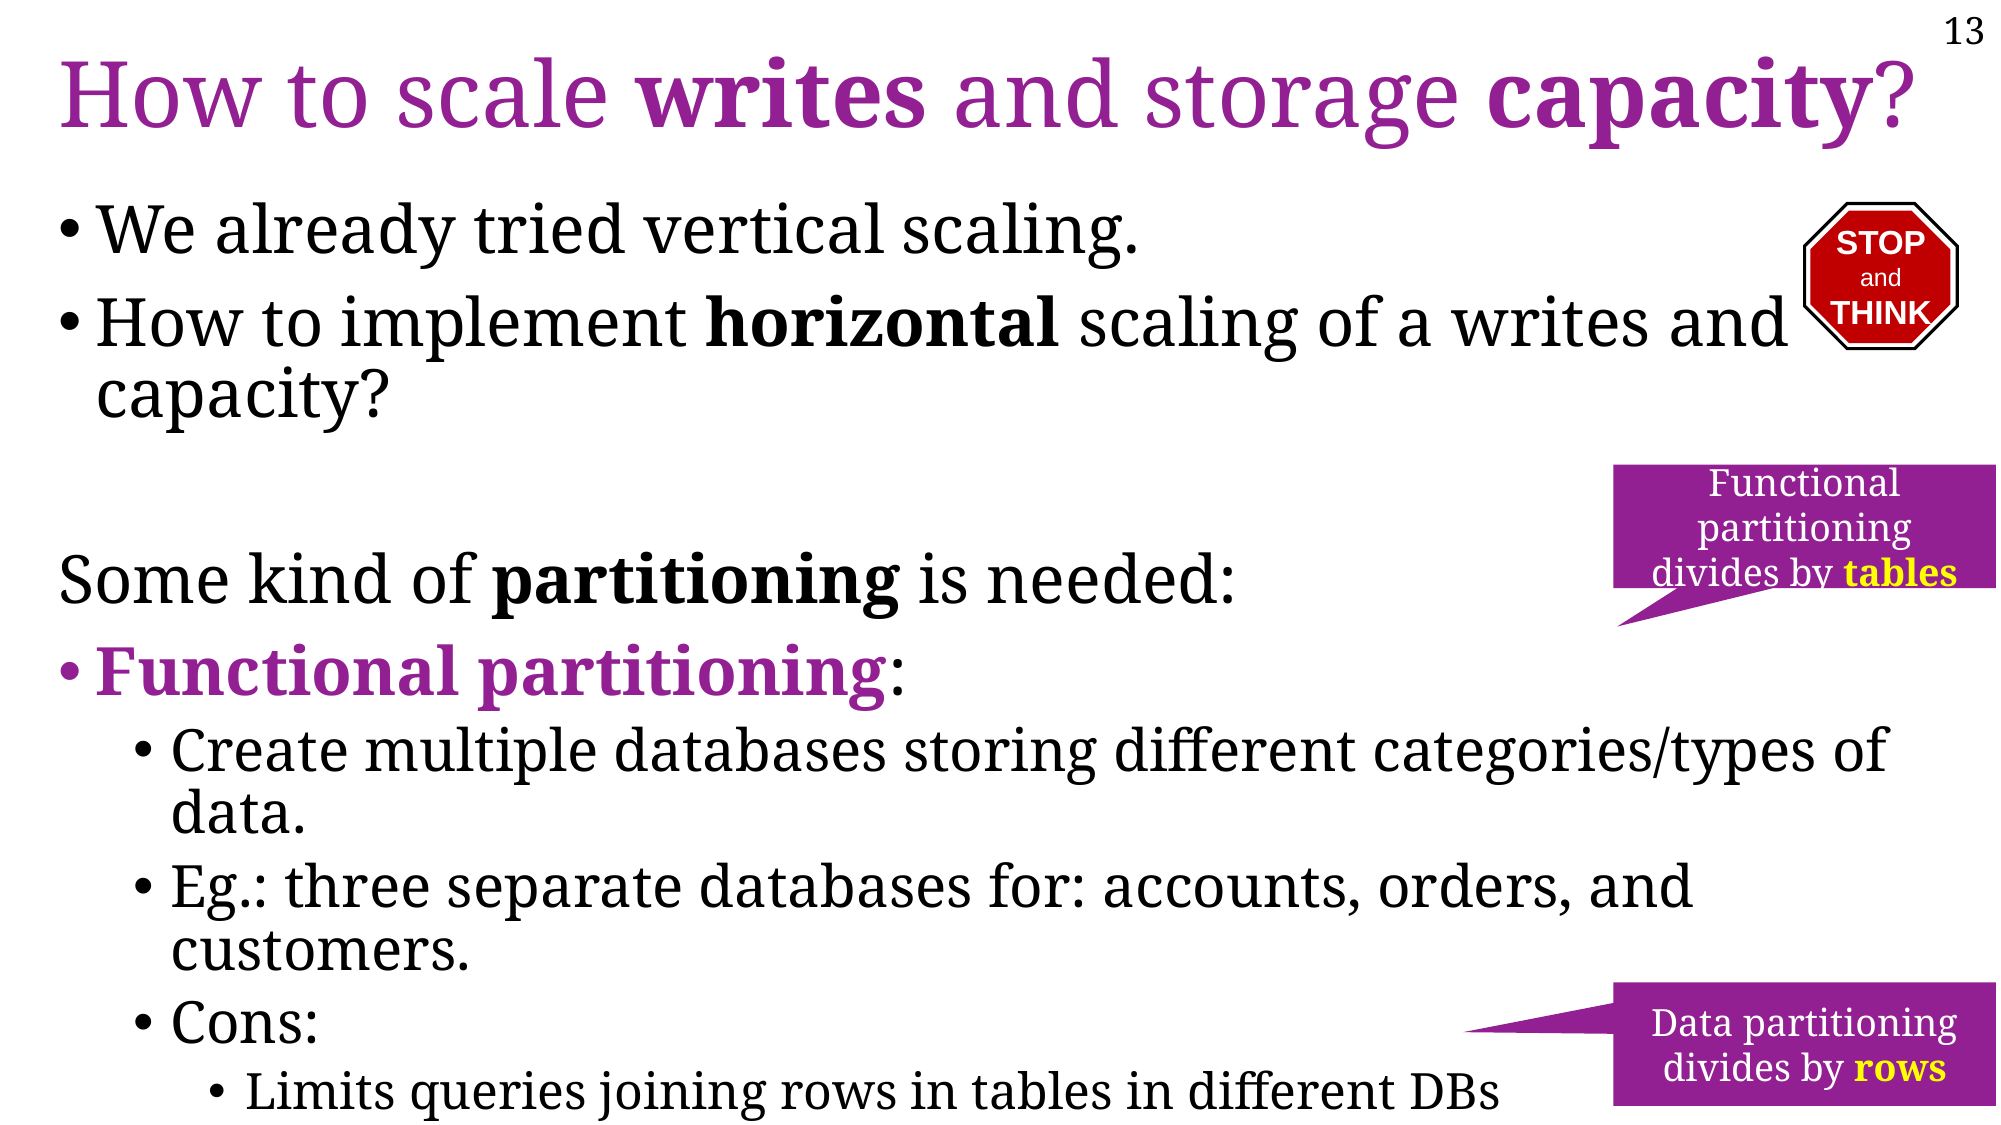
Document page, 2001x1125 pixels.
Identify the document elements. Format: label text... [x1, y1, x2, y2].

text_box Functional partitioning divides by tables [1612, 463, 1997, 628]
text_box Data partitioning divides by rows [1462, 981, 1997, 1107]
title How to scale writes and storage capacity? [43, 25, 1953, 171]
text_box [1804, 203, 1958, 349]
list We already tried vertical scaling. How to implement horizontal scaling of a writes and capacity? Some kind of partitioning is needed: Functional partitioning: Create multiple databases storing different categories/types of data. Eg.: three separate databases for: accounts, orders, and customers. Cons: Limits queries joining rows in tables in different DBs Only a few functional partitions are possible. It's not highly scalable. Data partitioning is a more general approach… [43, 188, 1953, 1106]
